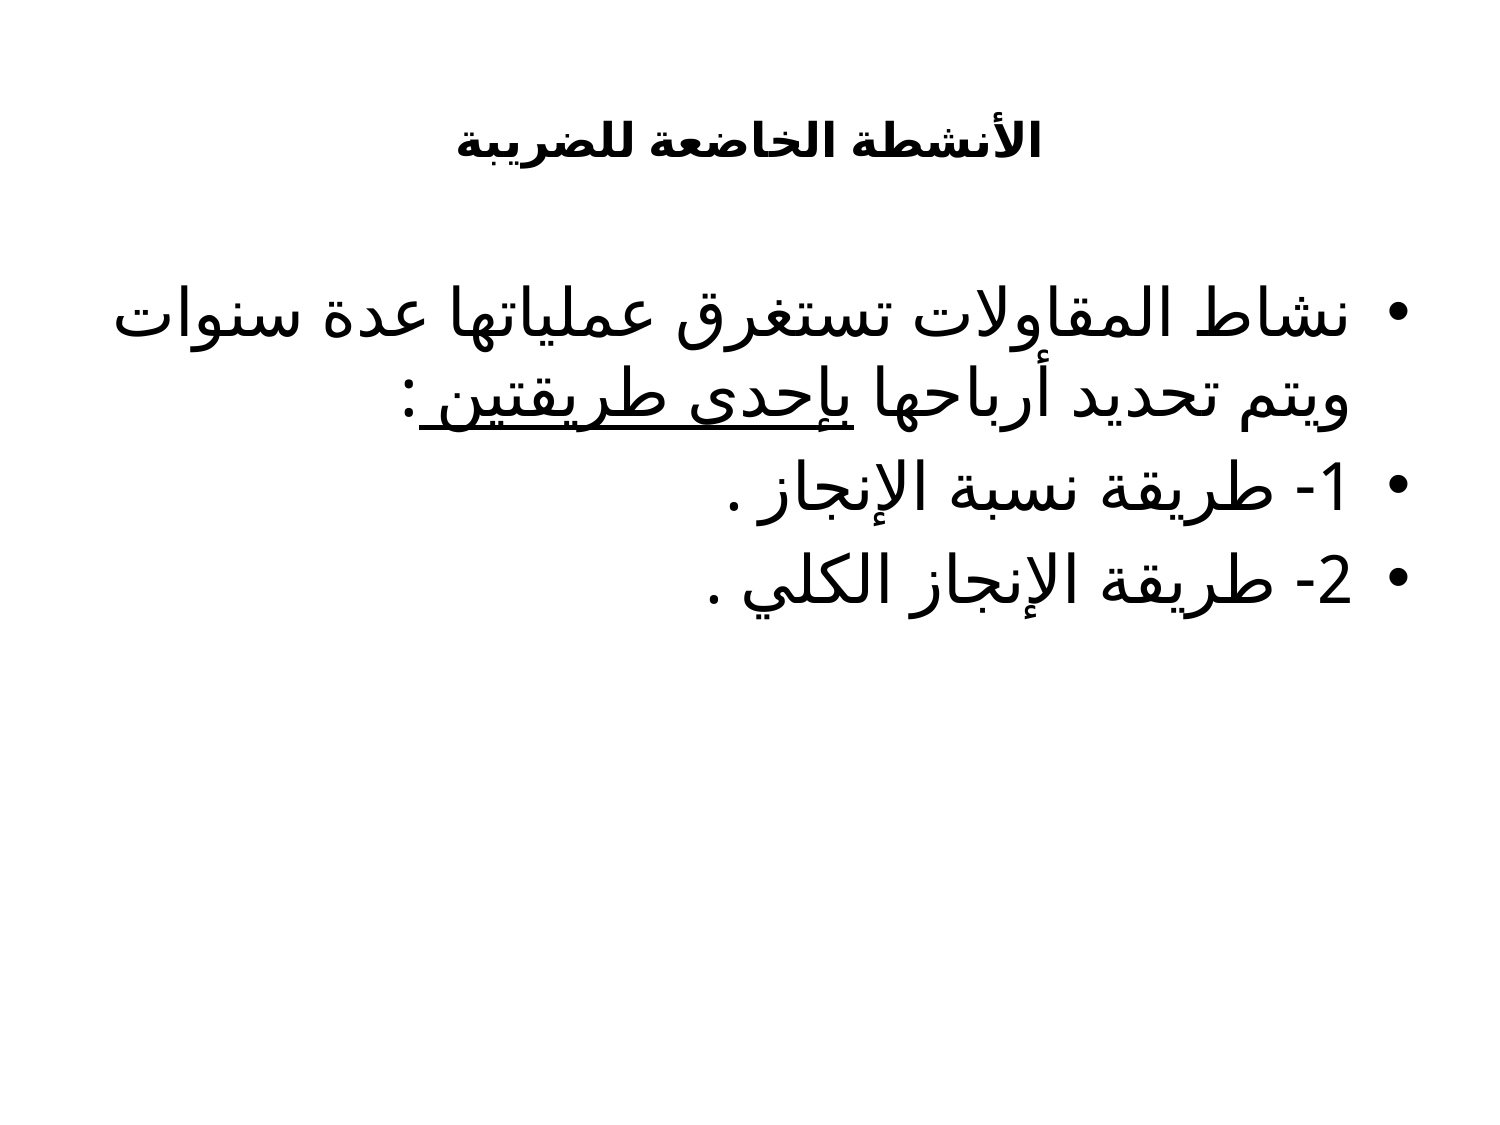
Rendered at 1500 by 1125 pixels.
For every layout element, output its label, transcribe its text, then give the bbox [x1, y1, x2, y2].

list نشاط المقاولات تستغرق عملياتها عدة سنوات ويتم تحديد أرباحها بإحدى طريقتين : 1- طريقة نسبة الإنجاز . 2- طريقة الإنجاز الكلي . [75, 262, 1425, 1005]
title الأنشطة الخاضعة للضريبة [75, 45, 1425, 233]
